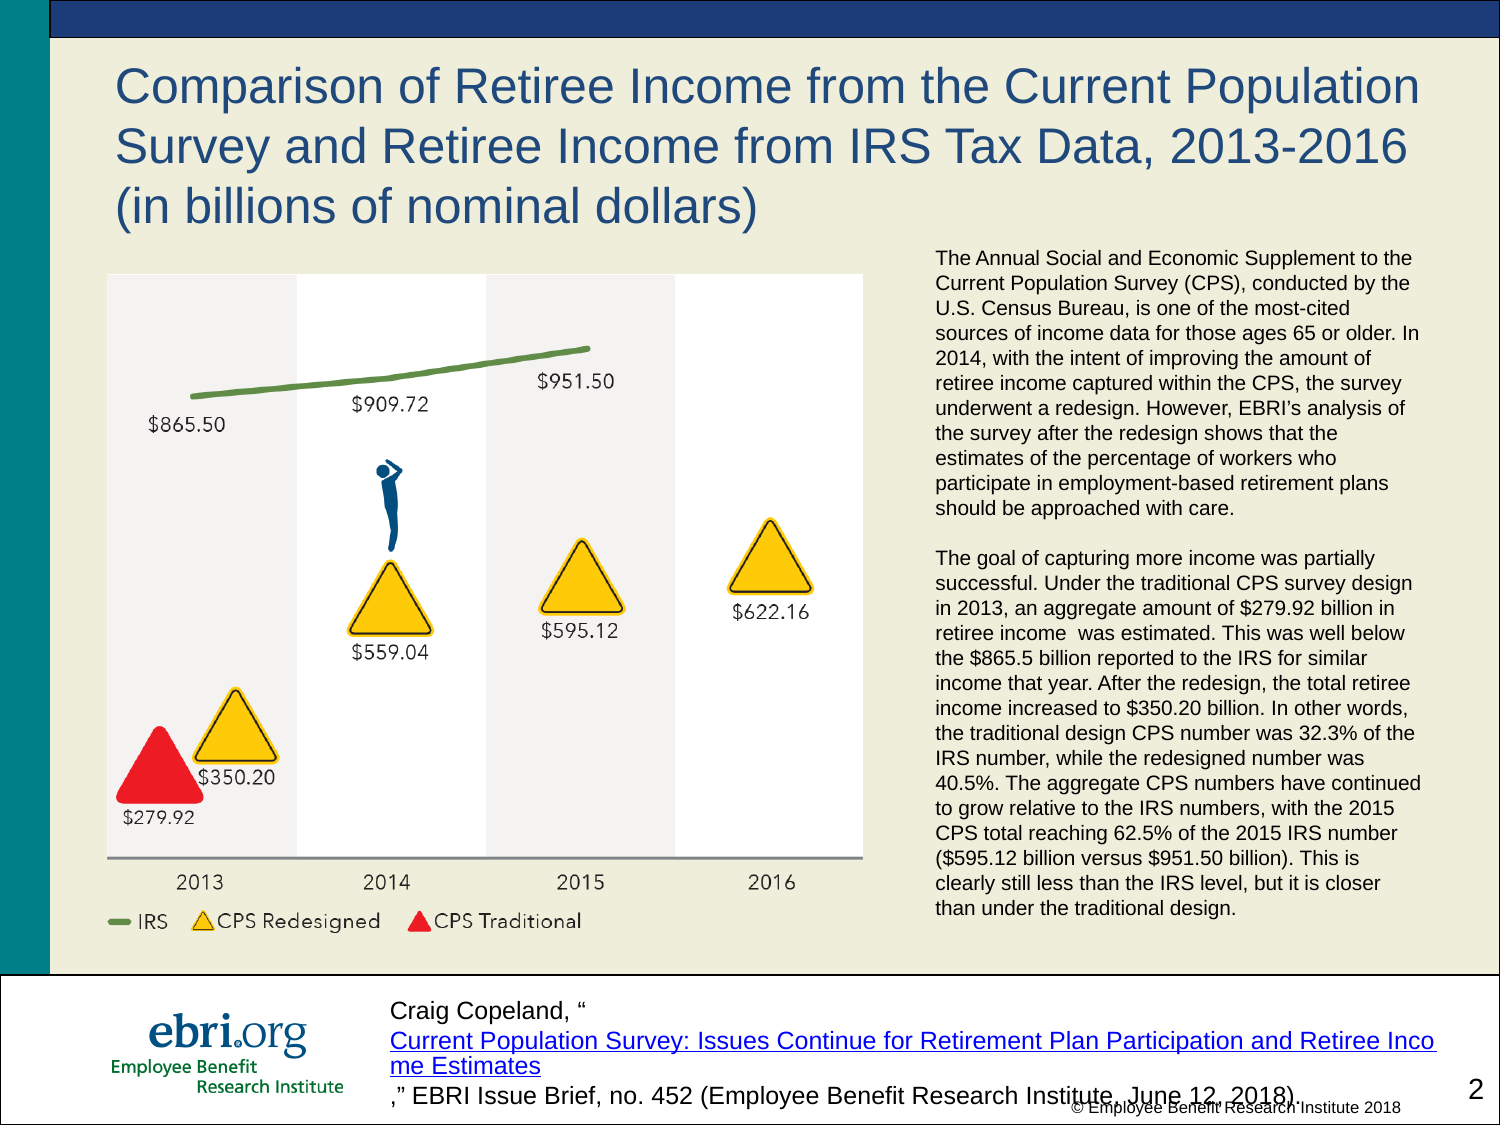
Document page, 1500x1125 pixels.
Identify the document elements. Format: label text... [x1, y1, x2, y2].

text_box Craig Copeland, “Current Population Survey: Issues Continue for Retirement Plan Participation and Retiree Income Estimates,” EBRI Issue Brief, no. 452 (Employee Benefit Research Institute, June 12, 2018). [374, 987, 1468, 1093]
picture [112, 1013, 343, 1093]
picture [107, 274, 863, 933]
text_box The Annual Social and Economic Supplement to the Current Population Survey (CPS), conducted by the U.S. Census Bureau, is one of the most-cited sources of income data for those ages 65 or older. In 2014, with the intent of improving the amount of retiree income captured within the CPS, the survey underwent a redesign. However, EBRI’s analysis of the survey after the redesign shows that the estimates of the percentage of workers who participate in employment-based retirement plans should be approached with care. The goal of capturing more income was partially successful. Under the traditional CPS survey design in 2013, an aggregate amount of $279.92 billion in retiree income was estimated. This was well below the $865.5 billion reported to the IRS for similar income that year. After the redesign, the total retiree income increased to $350.20 billion. In other words, the traditional design CPS number was 32.3% of the IRS number, while the redesigned number was 40.5%. The aggregate CPS numbers have continued to grow relative to the IRS numbers, with the 2015 CPS total reaching 62.5% of the 2015 IRS number ($595.12 billion versus $951.50 billion). This is clearly still less than the IRS level, but it is closer than under the traditional design. [920, 237, 1437, 927]
title Comparison of Retiree Income from the Current Population Survey and Retiree Income from IRS Tax Data, 2013-2016 (in billions of nominal dollars) [99, 49, 1463, 238]
slide_number 2 [1436, 1062, 1500, 1125]
